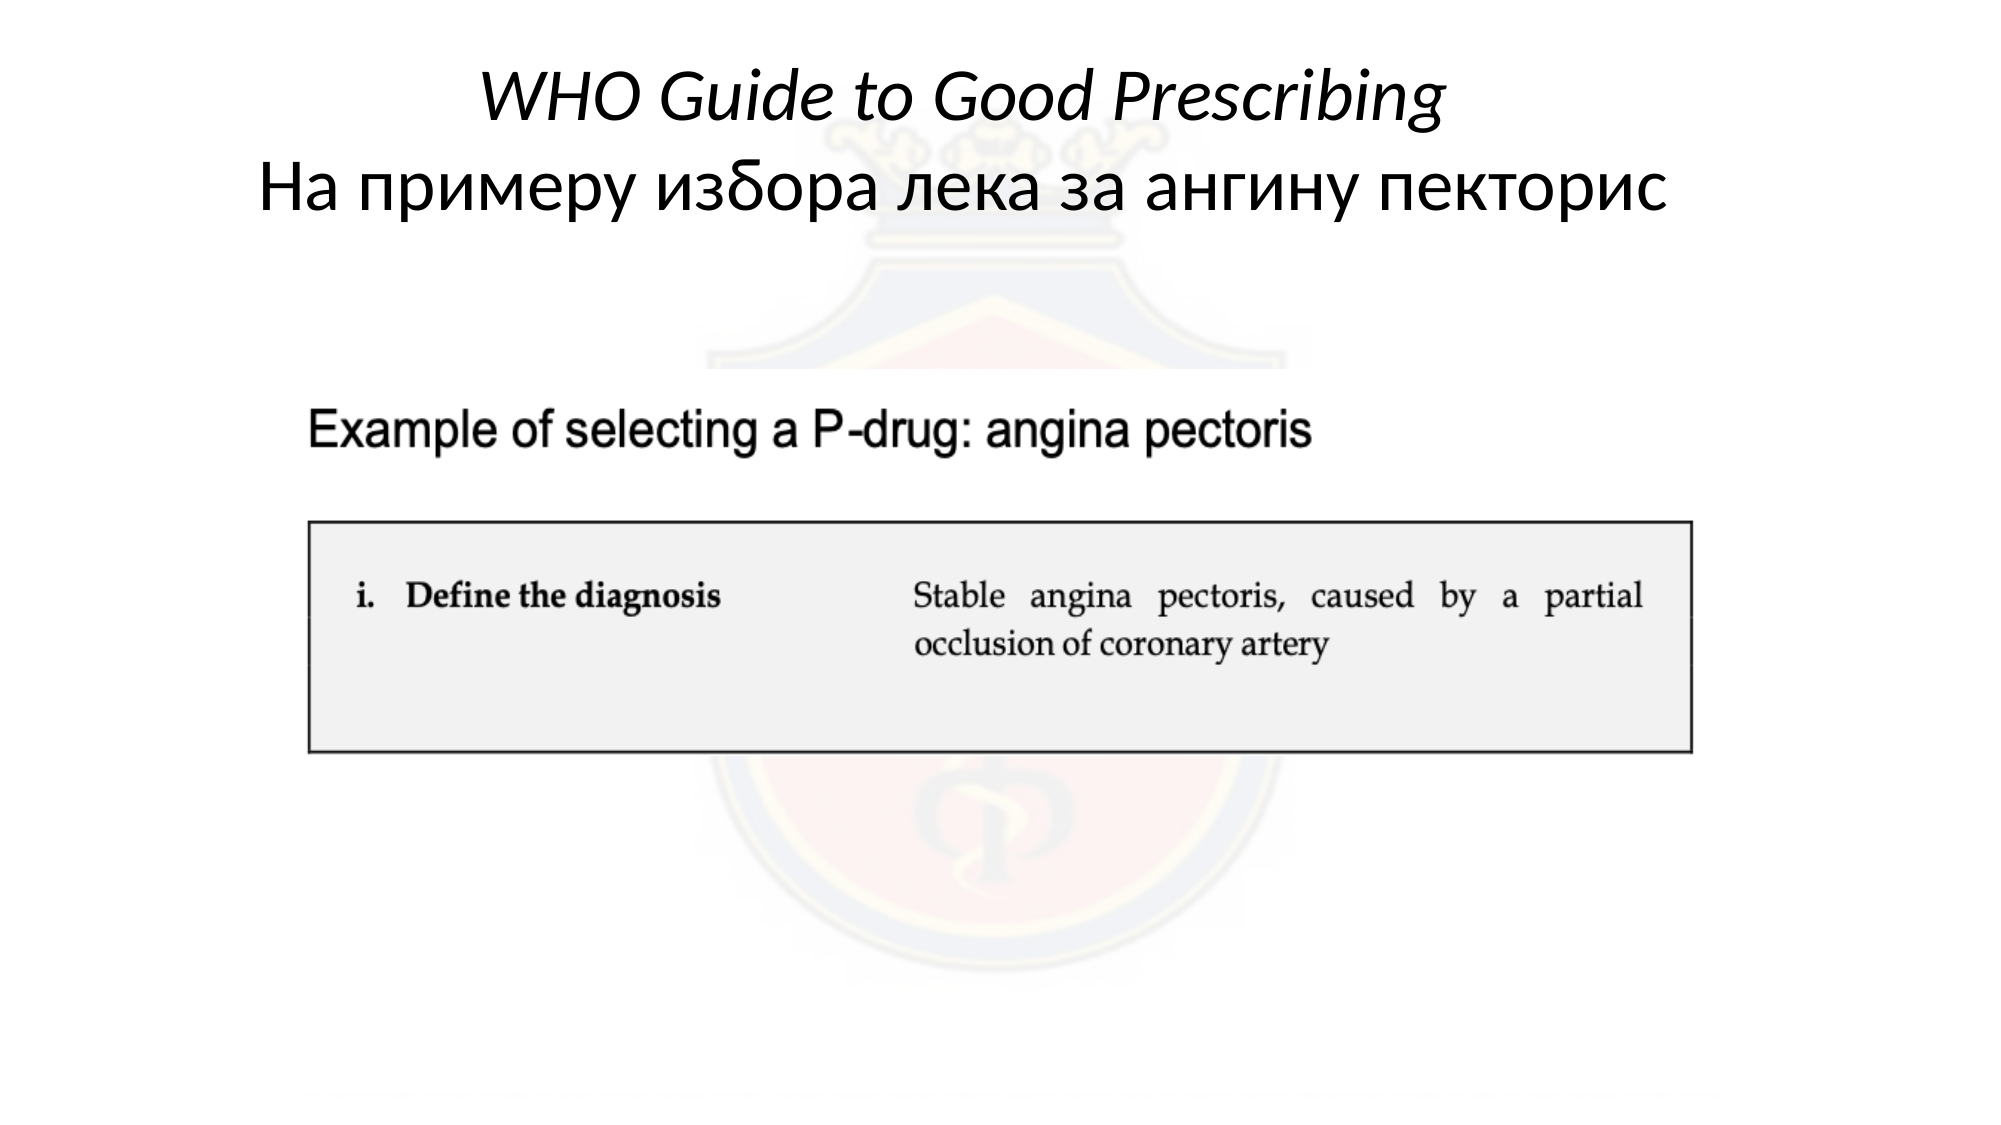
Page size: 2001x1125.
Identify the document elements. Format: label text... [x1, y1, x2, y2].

text_box WHO Guide to Good Prescribing На примеру избора лека за ангину пекторис [121, 37, 1807, 323]
picture [280, 369, 1720, 756]
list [302, 42, 1725, 1104]
title [81, 325, 1807, 1125]
